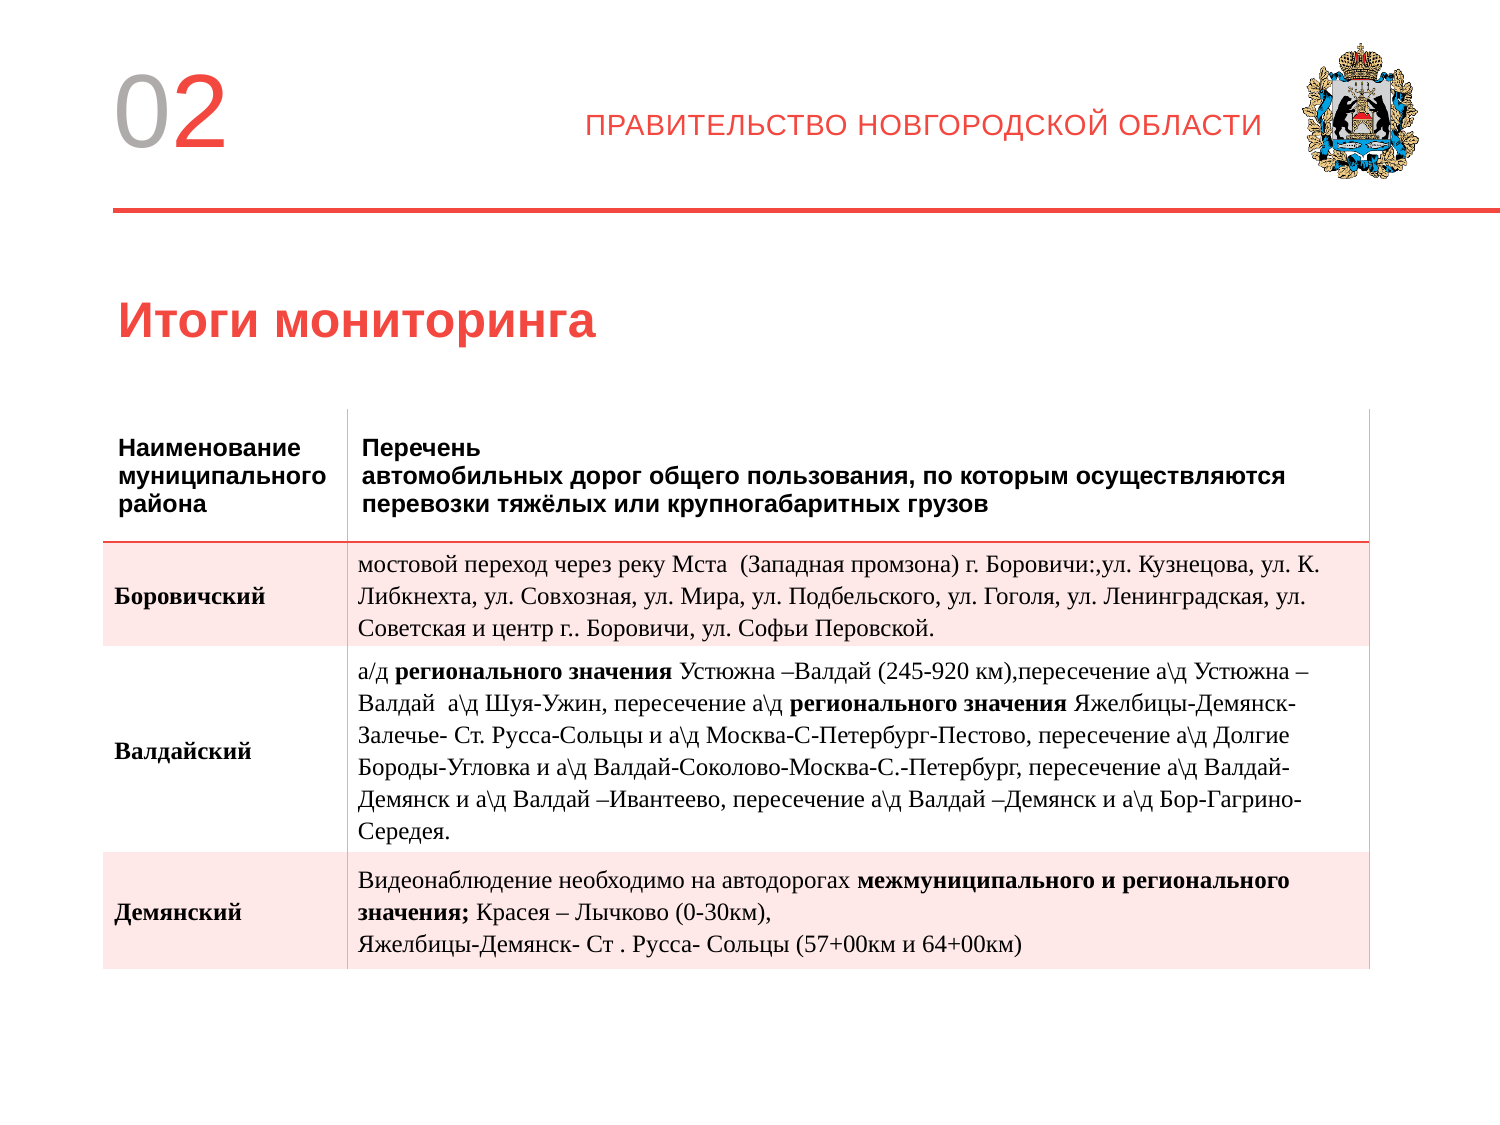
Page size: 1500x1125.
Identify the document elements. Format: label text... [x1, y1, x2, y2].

table_cell мостовой переход через реку Мста (Западная промзона) г. Боровичи:,ул. Кузнецова, ул. К. Либкнехта, ул. Совхозная, ул. Мира, ул. Подбельского, ул. Гоголя, ул. Ленинградская, ул. Советская и центр г.. Боровичи, ул. Софьи Перовской. [348, 543, 1369, 646]
table_cell Боровичский [103, 543, 347, 646]
table_cell Демянский [103, 852, 347, 969]
text_box ПРАВИТЕЛЬСТВО НОВГОРОДСКОЙ ОБЛАСТИ [570, 102, 1302, 147]
picture [1302, 43, 1419, 179]
table_header Наименование муниципального района [103, 411, 347, 541]
table_cell Видеонаблюдение необходимо на автодорогах межмуниципального и регионального значения; Красея – Лычково (0-30км), Яжелбицы-Демянск- Ст . Русса- Сольцы (57+00км и 64+00км) [348, 852, 1369, 969]
text_box 02 [98, 36, 312, 177]
text_box Итоги мониторинга [103, 287, 1370, 375]
table_header Перечень автомобильных дорог общего пользования, по которым осуществляются перевозки тяжёлых или крупногабаритных грузов [348, 411, 1369, 541]
table_cell а/д регионального значения Устюжна –Валдай (245-920 км),пересечение а\д Устюжна –Валдай а\д Шуя-Ужин, пересечение а\д регионального значения Яжелбицы-Демянск- Залечье- Ст. Русса-Сольцы и а\д Москва-С-Петербург-Пестово, пересечение а\д Долгие Бороды-Угловка и а\д Валдай-Соколово-Москва-С.-Петербург, пересечение а\д Валдай-Демянск и а\д Валдай –Ивантеево, пересечение а\д Валдай –Демянск и а\д Бор-Гагрино-Середея. [348, 646, 1369, 852]
table_cell Валдайский [103, 646, 347, 852]
